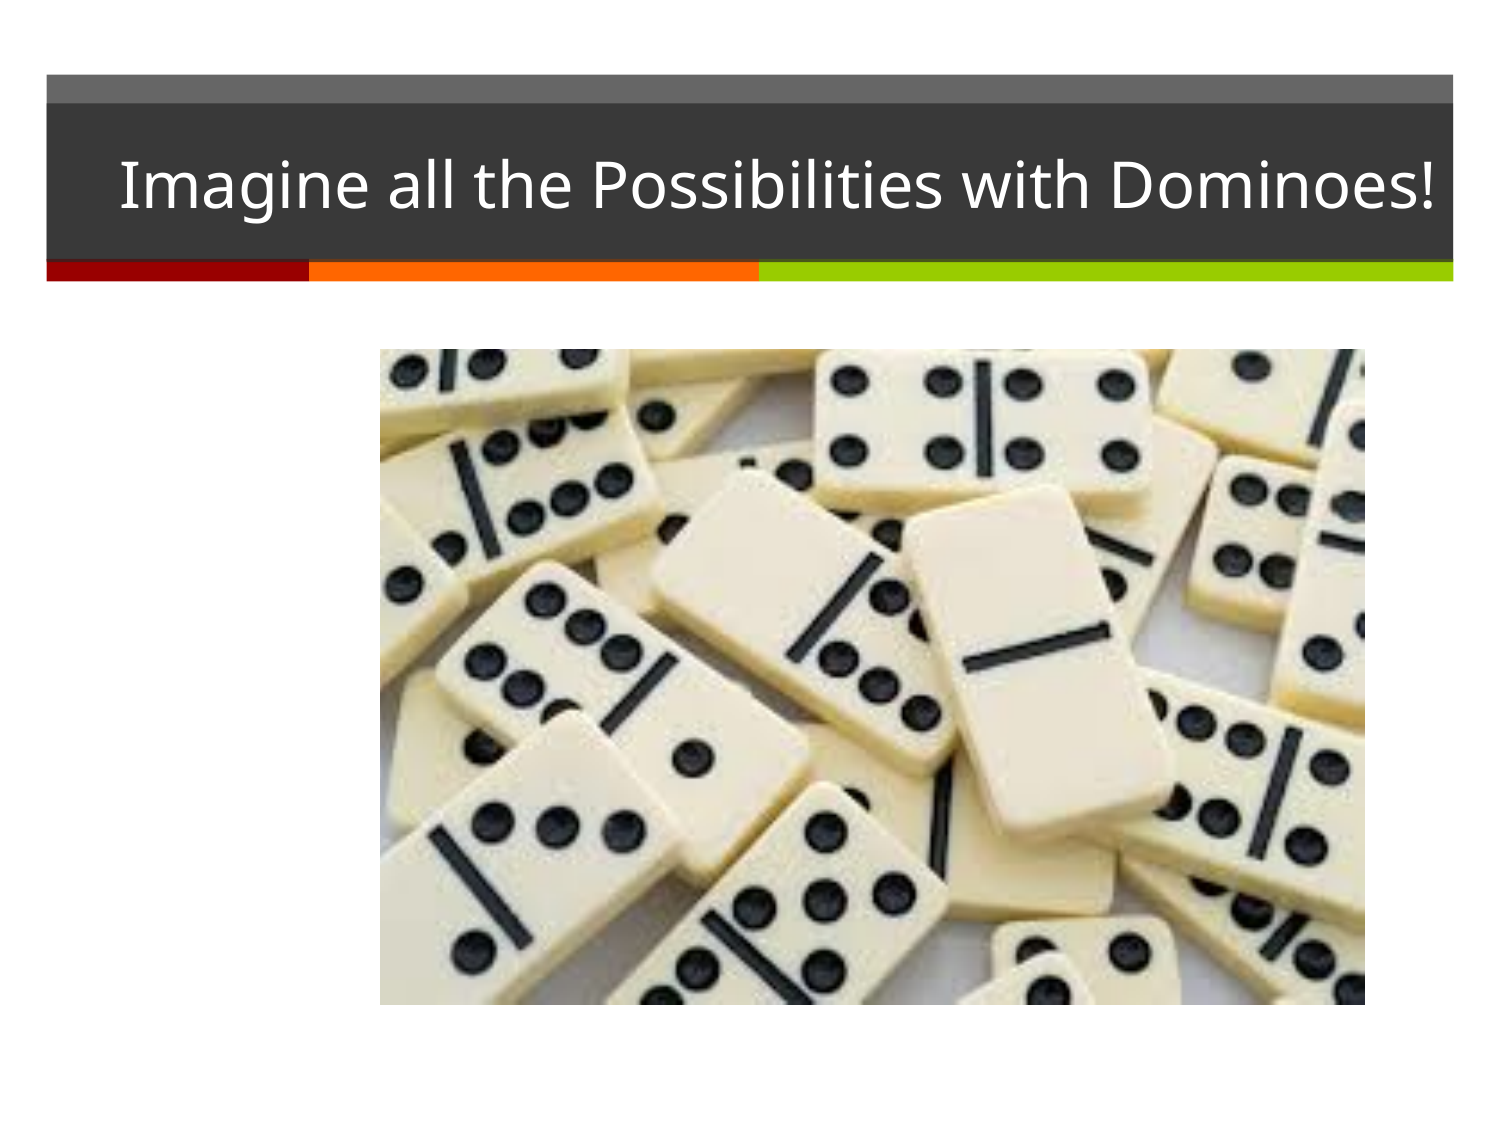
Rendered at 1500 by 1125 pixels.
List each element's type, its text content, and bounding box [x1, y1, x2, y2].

title Imagine all the Possibilities with Dominoes! [46, 103, 1454, 263]
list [291, 349, 1454, 1006]
